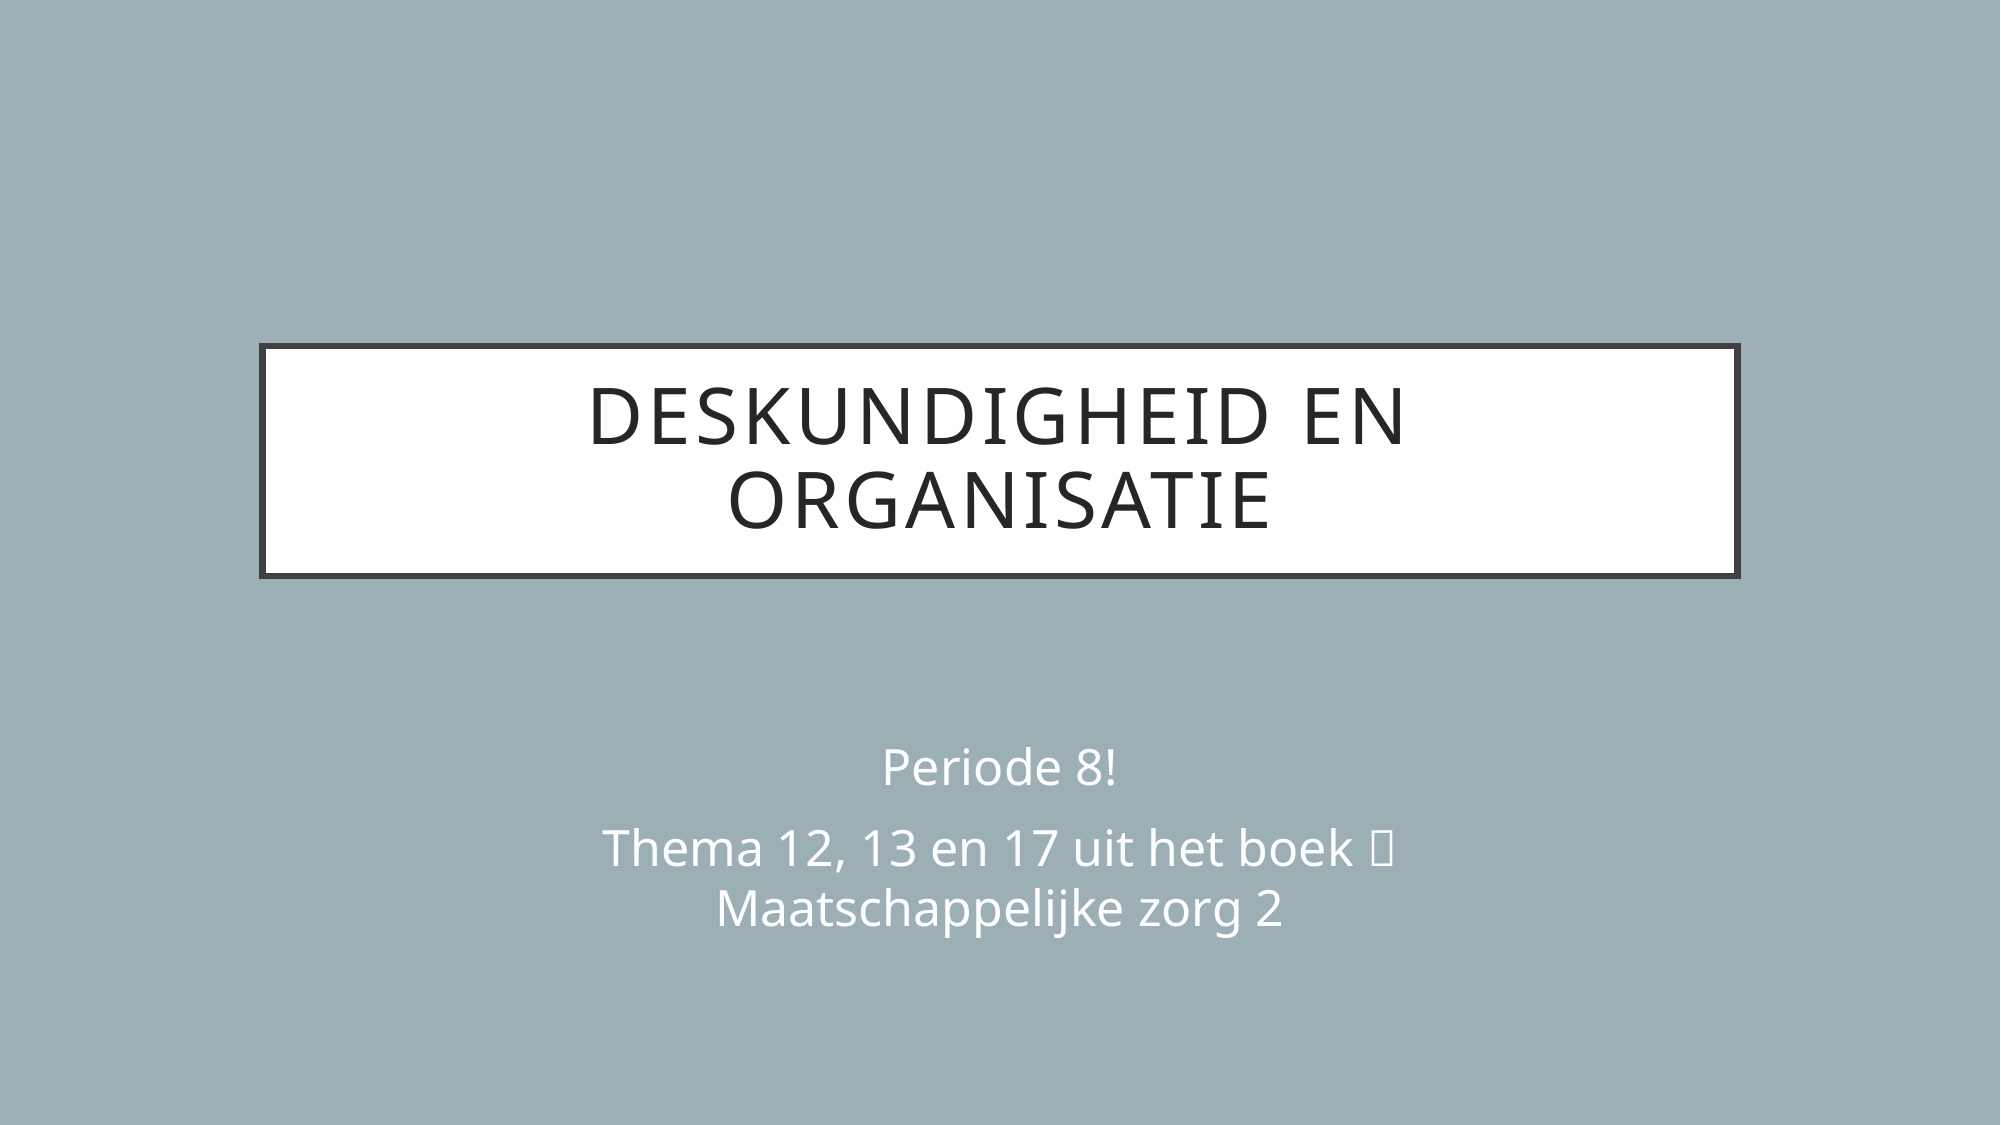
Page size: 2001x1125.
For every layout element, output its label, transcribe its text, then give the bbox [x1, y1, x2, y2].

subtitle Periode 8! Thema 12, 13 en 17 uit het boek  Maatschappelijke zorg 2 [442, 728, 1558, 998]
title Deskundigheid en Organisatie [259, 343, 1741, 579]
